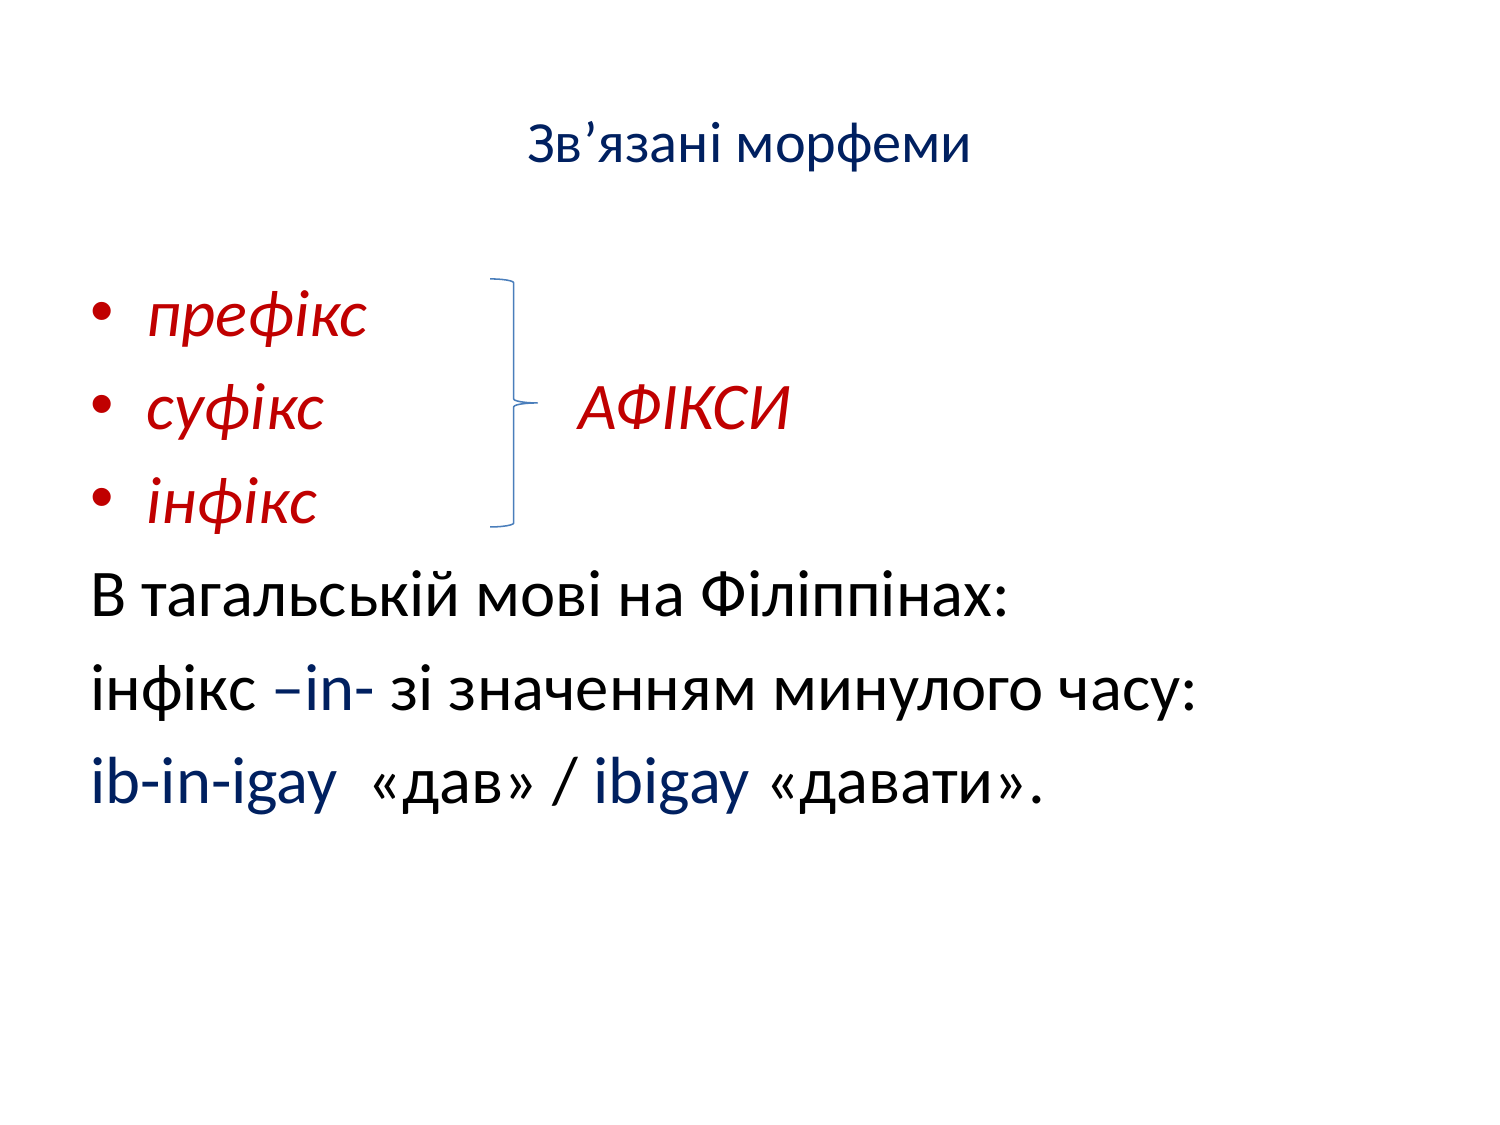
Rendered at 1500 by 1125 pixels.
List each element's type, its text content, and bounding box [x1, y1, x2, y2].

list префікс суфікс АФІКСИ інфікс В тагальській мові на Філіппінах: інфікс –in- зі значенням минулого часу: ib-in-igay «дав» / ibigay «давати». [75, 262, 1425, 1005]
title Зв’язані морфеми [75, 45, 1425, 233]
text_box [490, 278, 539, 528]
